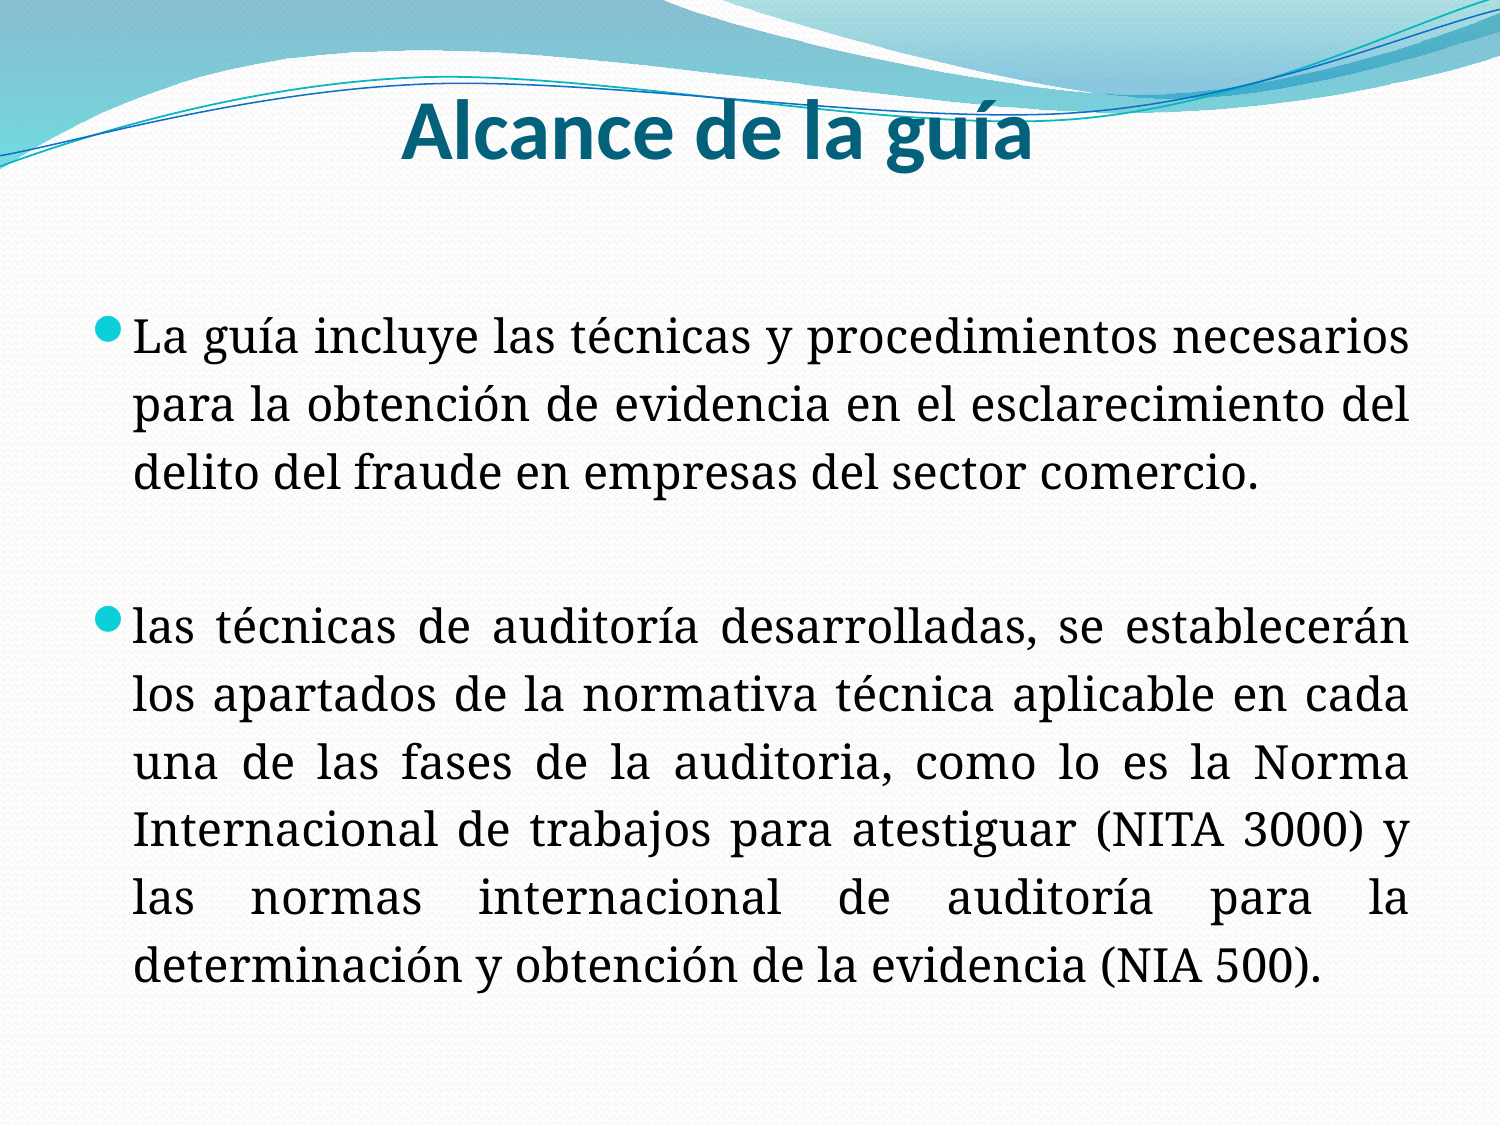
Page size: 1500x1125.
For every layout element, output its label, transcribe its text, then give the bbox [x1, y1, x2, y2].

list La guía incluye las técnicas y procedimientos necesarios para la obtención de evidencia en el esclarecimiento del delito del fraude en empresas del sector comercio. las técnicas de auditoría desarrolladas, se establecerán los apartados de la normativa técnica aplicable en cada una de las fases de la auditoria, como lo es la Norma Internacional de trabajos para atestiguar (NITA 3000) y las normas internacional de auditoría para la determinación y obtención de la evidencia (NIA 500). [76, 219, 1427, 1059]
title Alcance de la guía [53, 66, 1404, 280]
